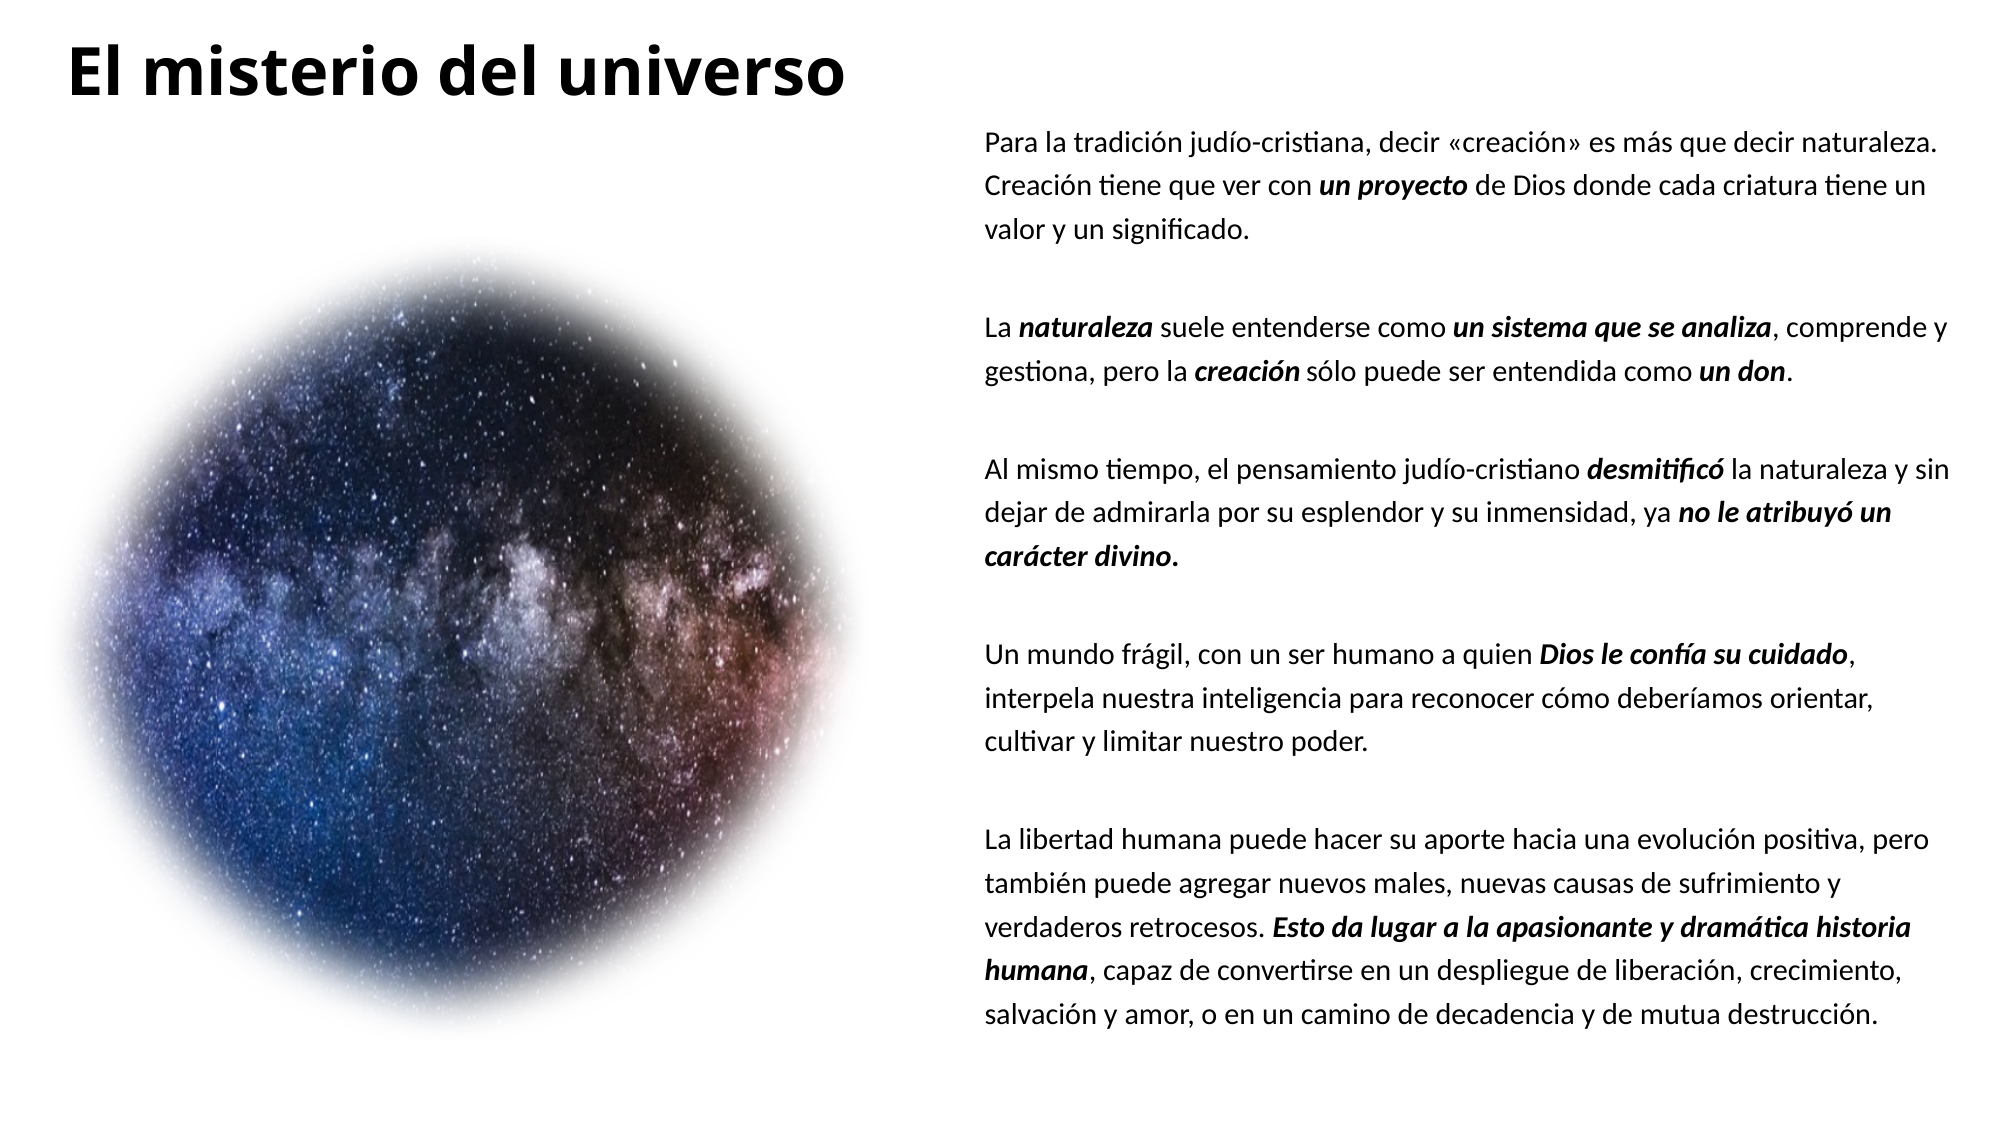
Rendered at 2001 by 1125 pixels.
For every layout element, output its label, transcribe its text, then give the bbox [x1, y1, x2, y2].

text_box [145, 334, 771, 944]
title El misterio del universo [51, 66, 1178, 161]
list Para la tradición judío-cristiana, decir «creación» es más que decir naturaleza. Creación tiene que ver con un proyecto de Dios donde cada criatura tiene un valor y un significado. La naturaleza suele entenderse como un sistema que se analiza, comprende y gestiona, pero la creación sólo puede ser entendida como un don. Al mismo tiempo, el pensamiento judío-cristiano desmitificó la naturaleza y sin dejar de admirarla por su esplendor y su inmensidad, ya no le atribuyó un carácter divino. Un mundo frágil, con un ser humano a quien Dios le confía su cuidado, interpela nuestra inteligencia para reconocer cómo deberíamos orientar, cultivar y limitar nuestro poder. La libertad humana puede hacer su aporte hacia una evolución positiva, pero también puede agregar nuevos males, nuevas causas de sufrimiento y verdaderos retrocesos. Esto da lugar a la apasionante y dramática historia humana, capaz de convertirse en un despliegue de liberación, crecimiento, salvación y amor, o en un camino de decadencia y de mutua destrucción. [969, 83, 1982, 1087]
